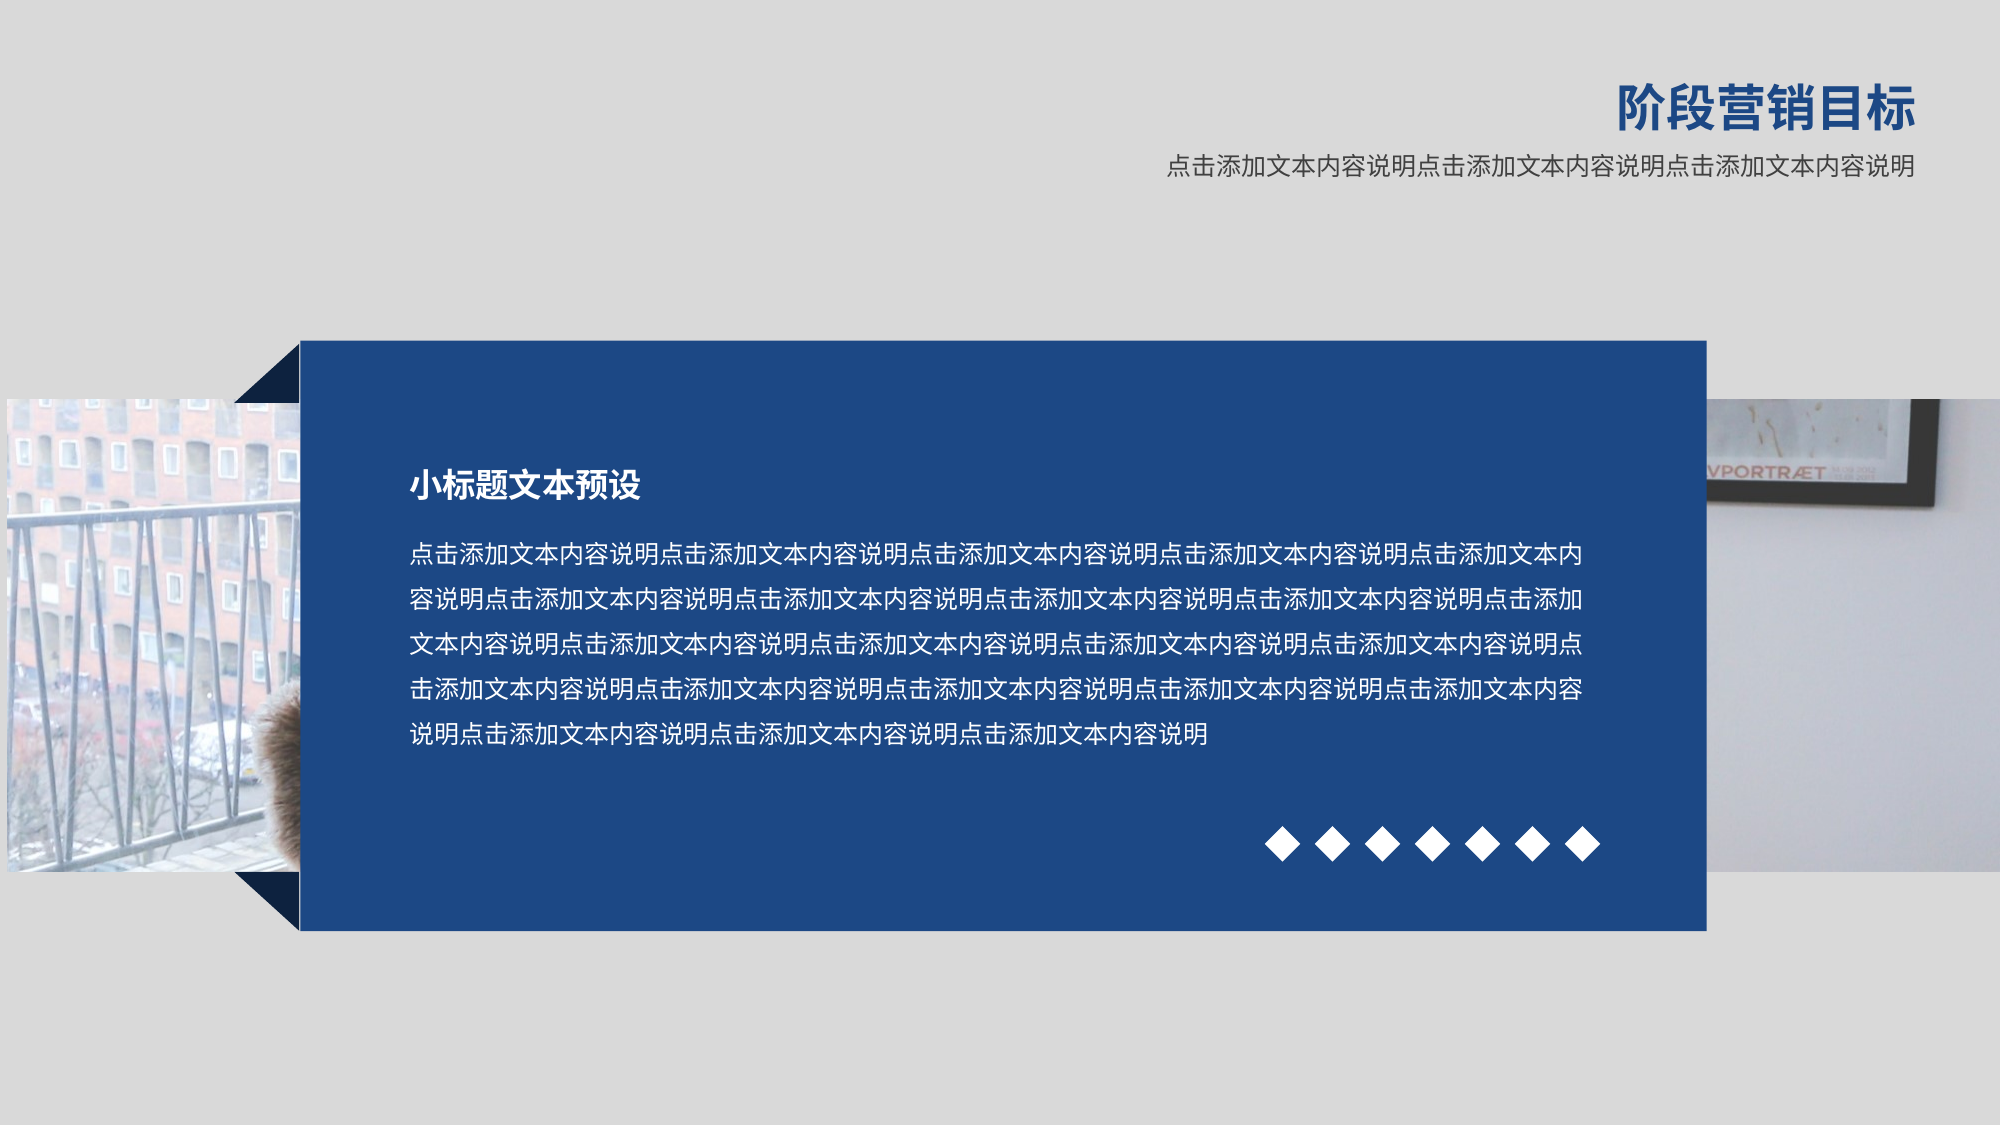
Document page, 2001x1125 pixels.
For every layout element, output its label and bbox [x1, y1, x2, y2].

text_box [234, 340, 1707, 932]
text_box [1064, 69, 1932, 184]
picture [6, 399, 234, 872]
picture [1707, 399, 2000, 872]
